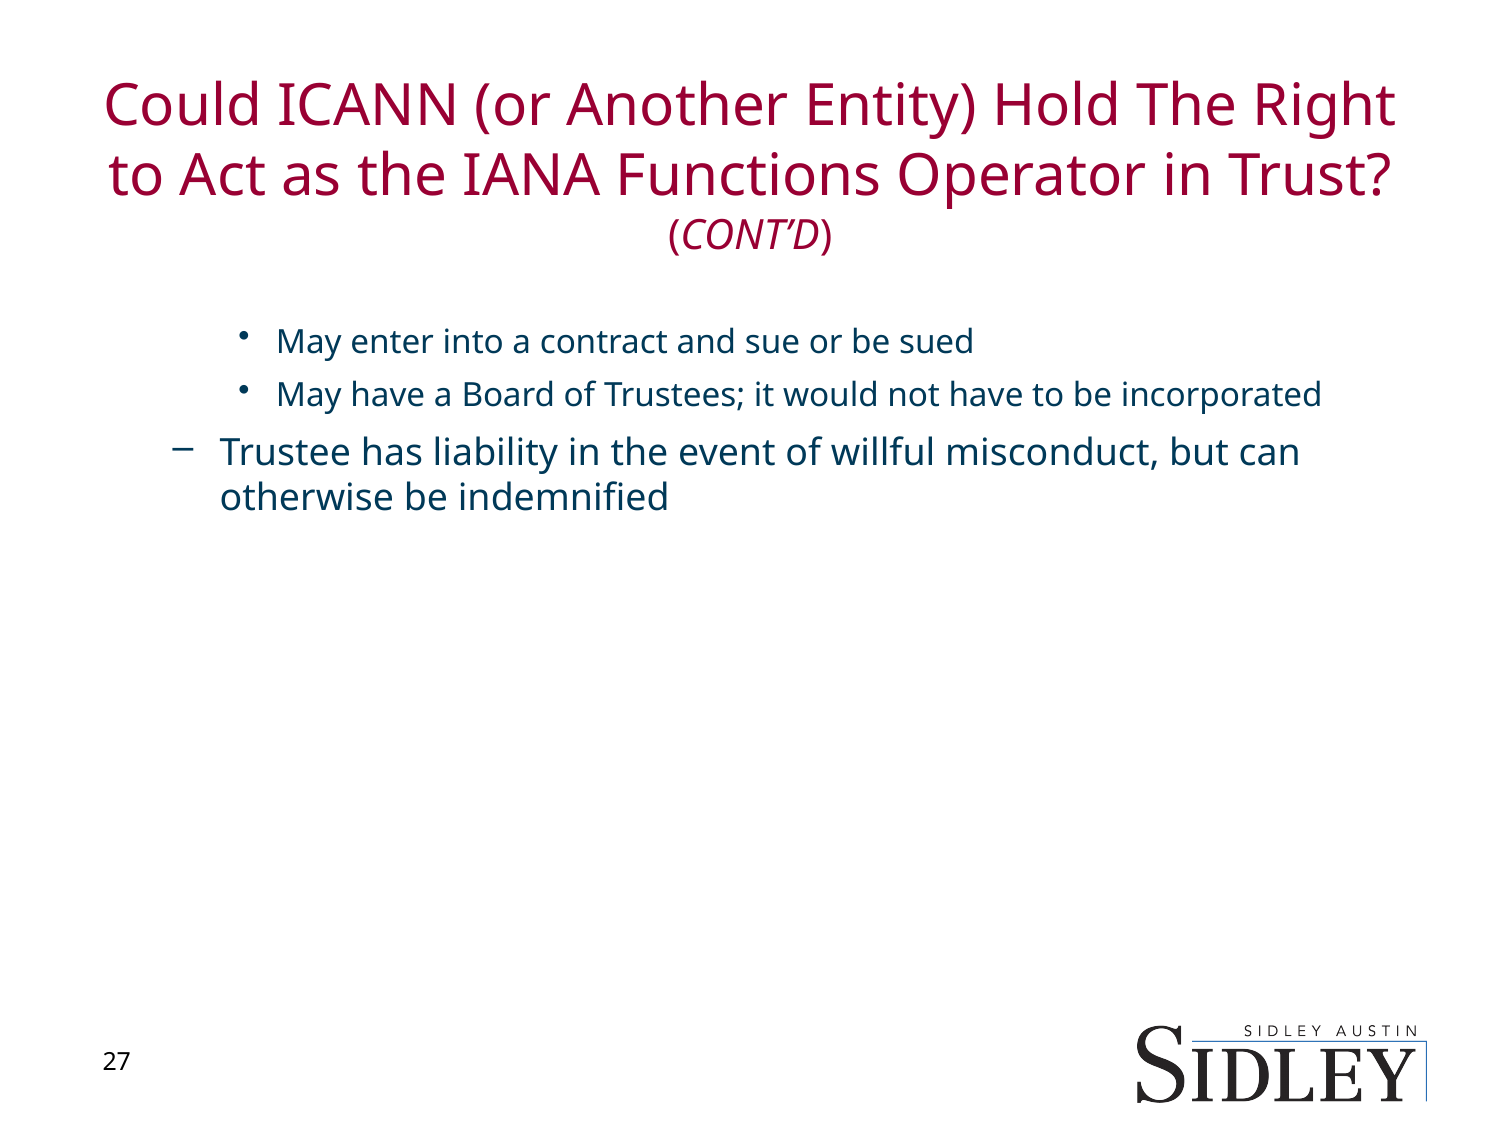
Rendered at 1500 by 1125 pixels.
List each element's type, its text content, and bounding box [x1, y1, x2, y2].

slide_number 27 [87, 1037, 401, 1098]
picture [1137, 1025, 1427, 1103]
list May enter into a contract and sue or be sued May have a Board of Trustees; it would not have to be incorporated Trustee has liability in the event of willful misconduct, but can otherwise be indemnified [82, 312, 1426, 988]
title Could ICANN (or Another Entity) Hold The Right to Act as the IANA Functions Operator in Trust? (CONT’D) [82, 24, 1418, 301]
